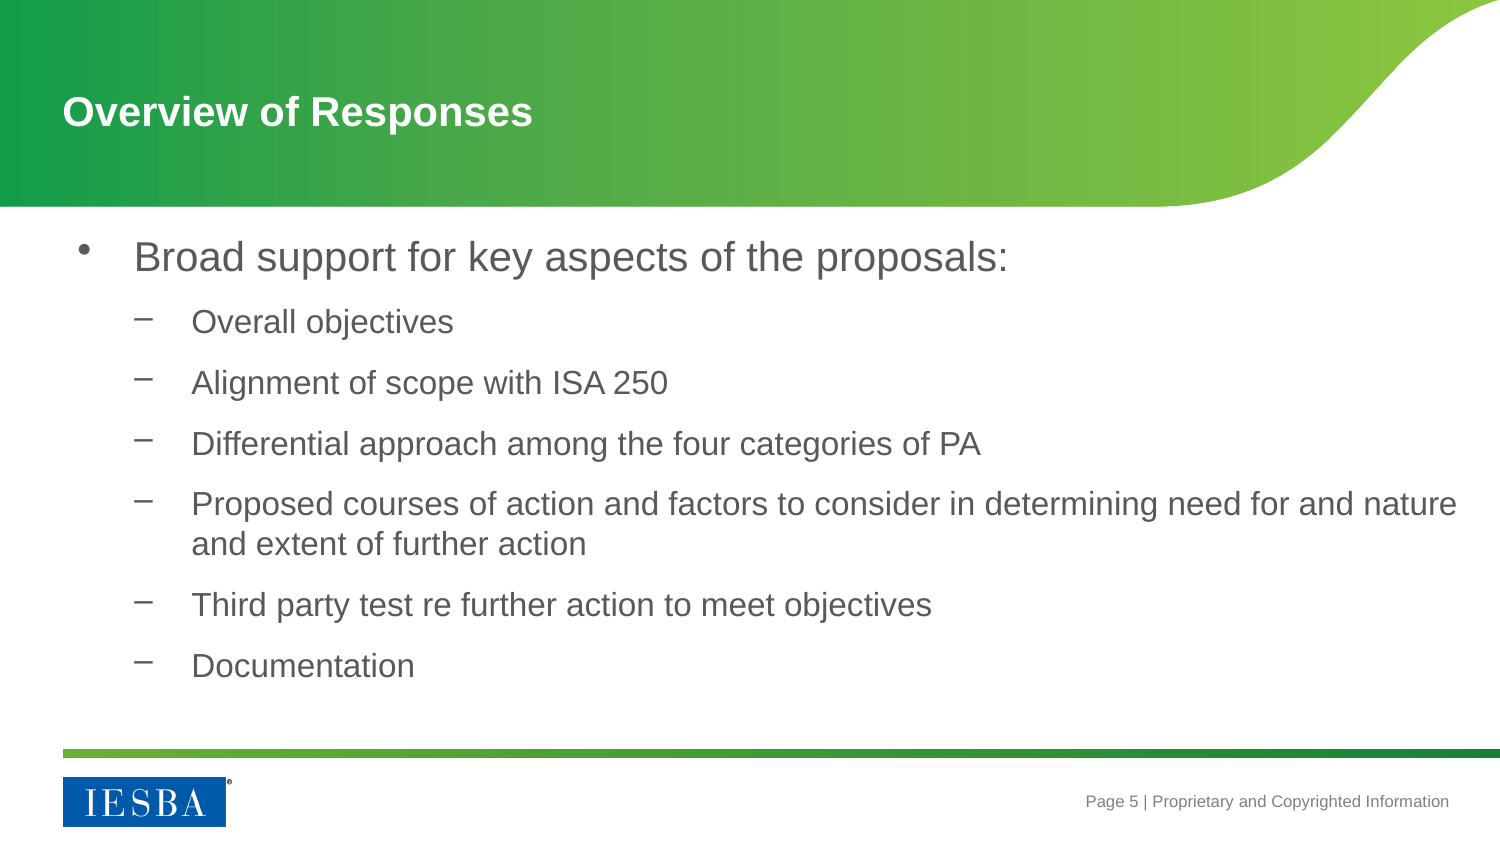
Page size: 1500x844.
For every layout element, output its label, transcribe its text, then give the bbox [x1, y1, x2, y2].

picture [63, 777, 232, 827]
title Overview of Responses [62, 46, 1300, 172]
picture [0, 0, 1500, 207]
list Broad support for key aspects of the proposals: Overall objectives Alignment of scope with ISA 250 Differential approach among the four categories of PA Proposed courses of action and factors to consider in determining need for and nature and extent of further action Third party test re further action to meet objectives Documentation [62, 221, 1500, 760]
